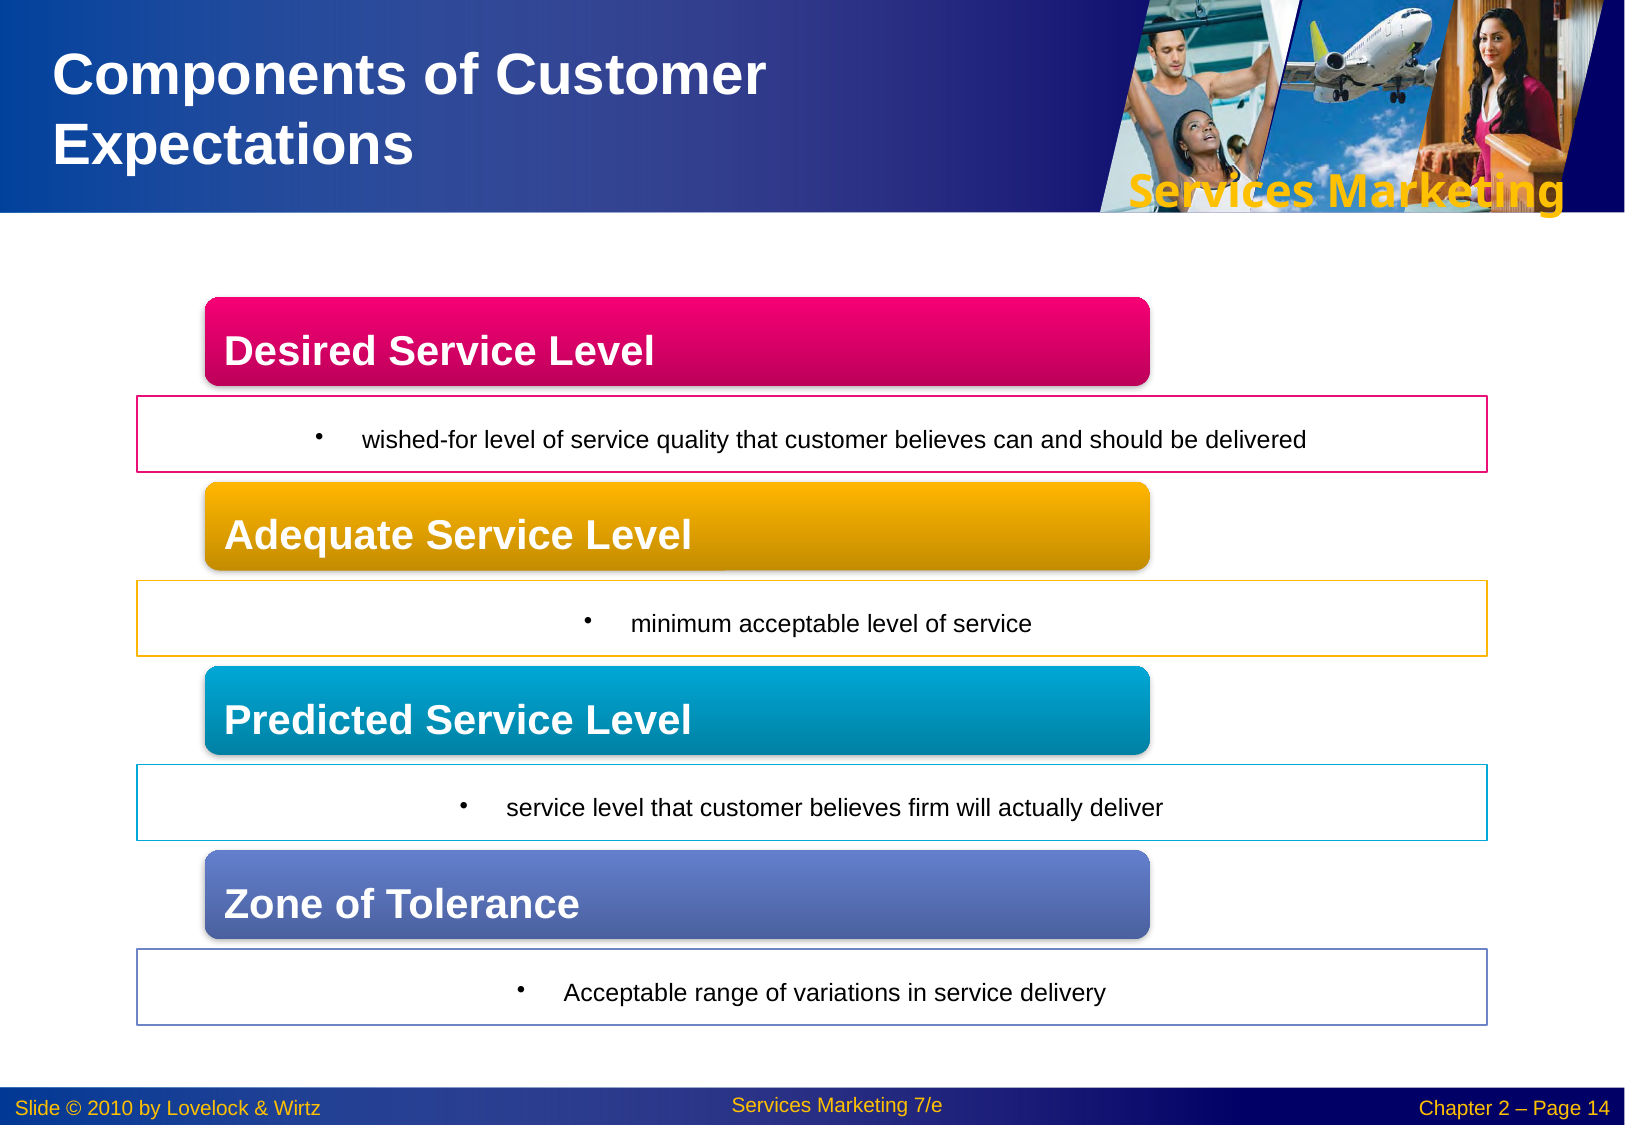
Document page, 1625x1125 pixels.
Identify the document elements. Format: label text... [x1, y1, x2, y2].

picture [1546, 187, 1556, 202]
picture [1100, 0, 1604, 213]
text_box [136, 287, 1488, 1026]
title Components of Customer Expectations [36, 37, 1088, 176]
picture [1162, 186, 1172, 192]
